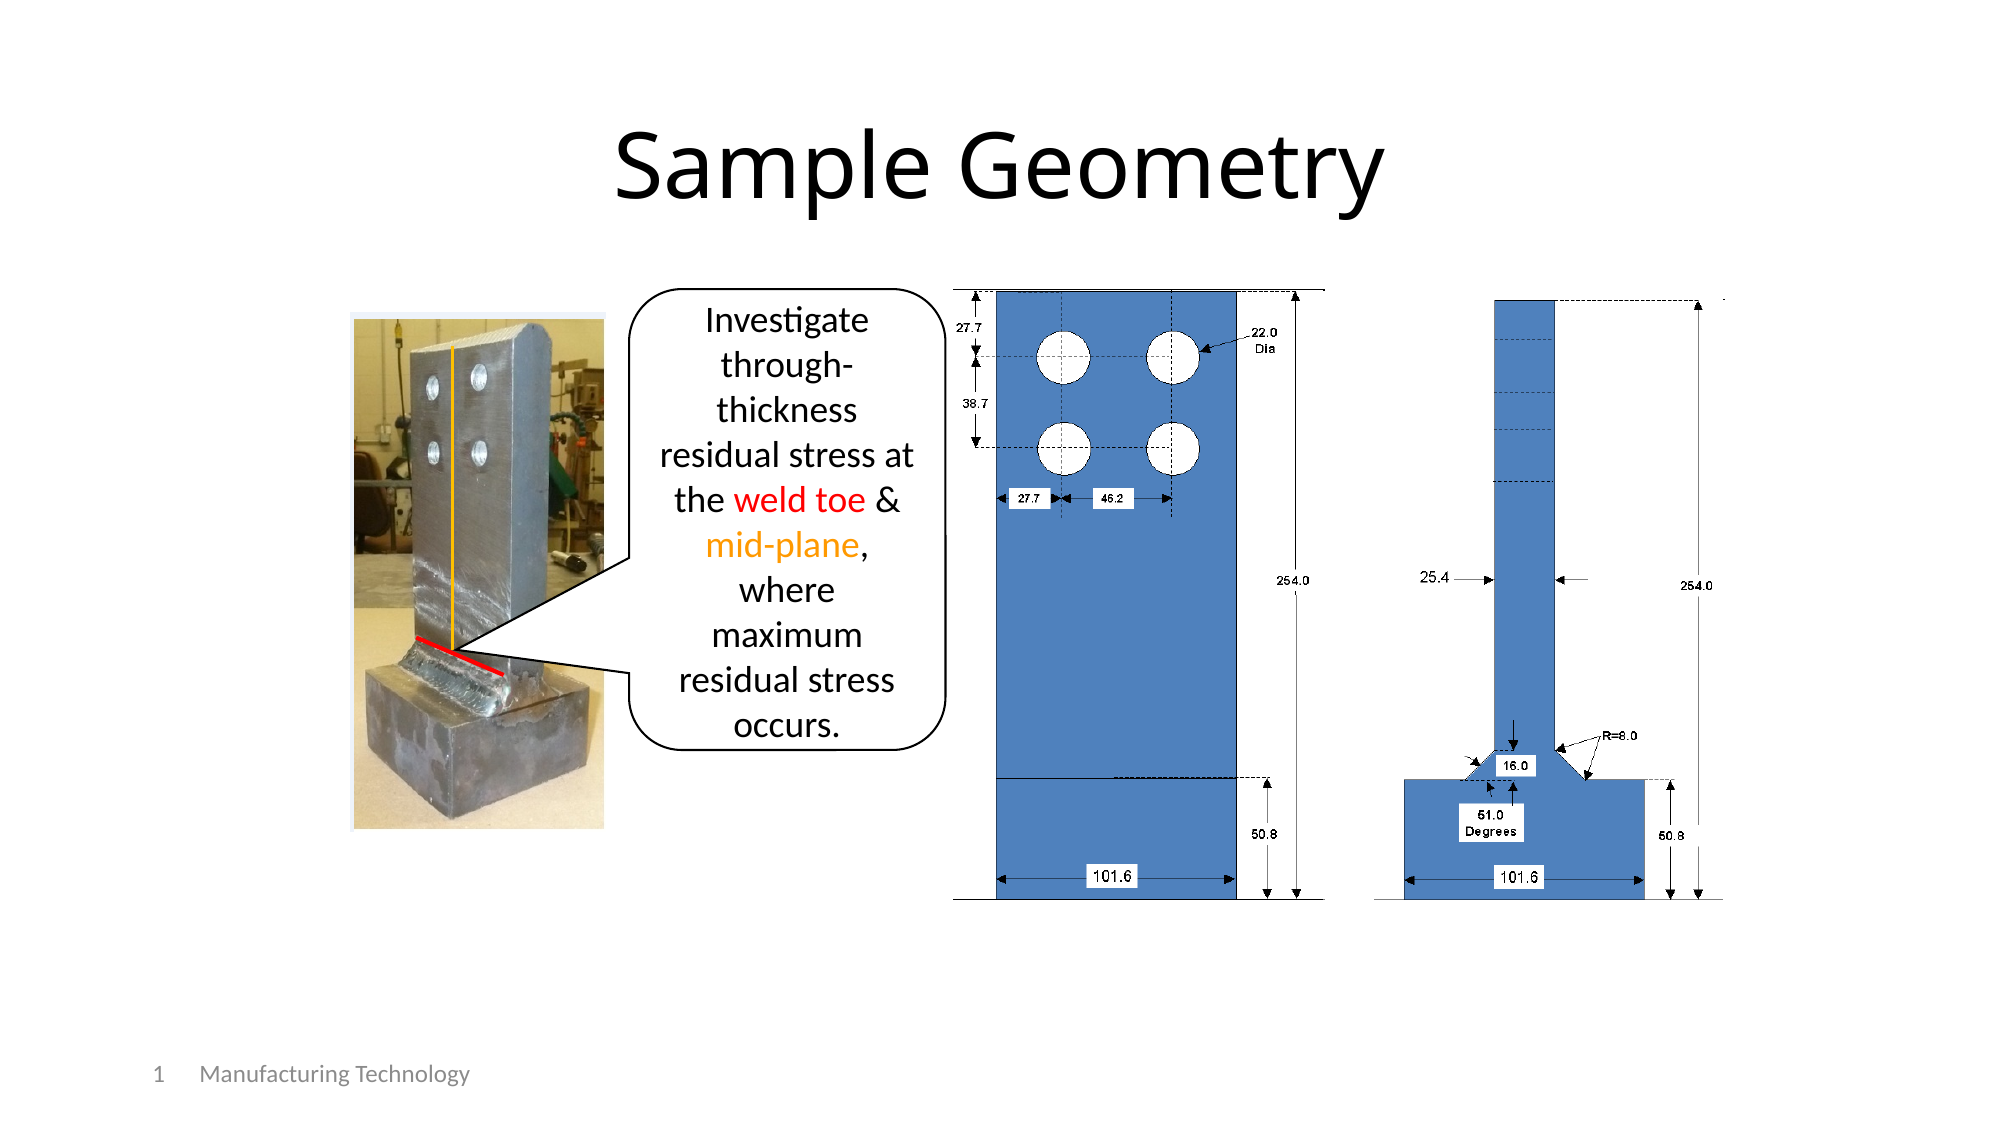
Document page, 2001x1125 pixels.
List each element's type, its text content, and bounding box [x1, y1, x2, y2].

picture [349, 312, 606, 833]
picture [953, 289, 1325, 900]
picture [1374, 299, 1725, 900]
title Sample Geometry [137, 59, 1863, 278]
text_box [416, 637, 504, 675]
text_box Investigate through-thickness residual stress at the weld toe & mid-plane, where maximum residual stress occurs. [606, 288, 947, 752]
slide_number 1 Manufacturing Technology [137, 1042, 588, 1103]
